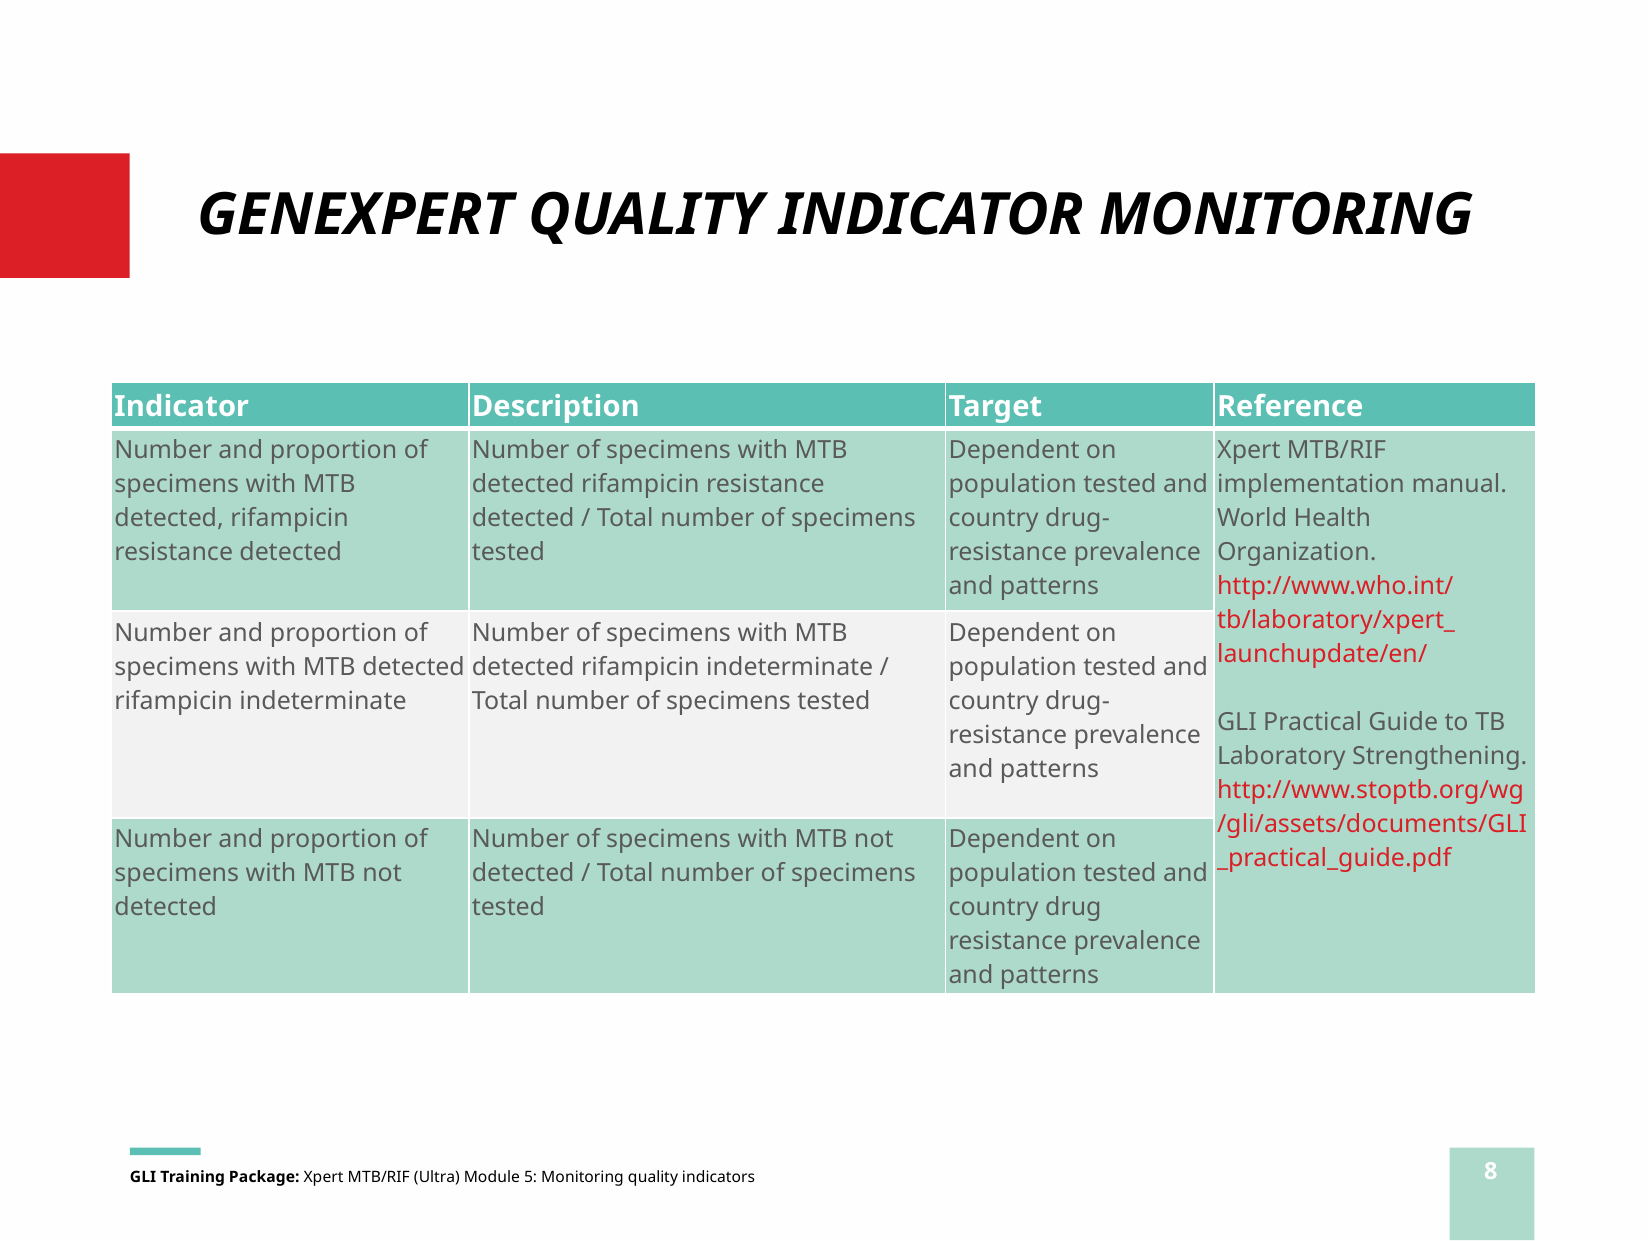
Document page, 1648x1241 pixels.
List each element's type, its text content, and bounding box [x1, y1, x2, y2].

table_cell Xpert MTB/RIF implementation manual. World Health Organization. http://www.who.int/ tb/laboratory/xpert_ launchupdate/en/ GLI Practical Guide to TB Laboratory Strengthening. http://www.stoptb.org/wg/gli/assets/documents/GLI_practical_guide.pdf [1215, 431, 1535, 993]
table_header Description [470, 383, 945, 426]
table_cell Number of specimens with MTB detected rifampicin indeterminate / Total number of specimens tested [470, 612, 945, 817]
table_cell Number and proportion of specimens with MTB not detected [112, 819, 468, 993]
table_cell Number and proportion of specimens with MTB detected, rifampicin resistance detected [112, 431, 468, 610]
table_header Reference [1215, 383, 1535, 426]
table_cell Number of specimens with MTB not detected / Total number of specimens tested [470, 819, 945, 993]
table_header Target [946, 383, 1213, 426]
table_cell Dependent on population tested and country drug resistance prevalence and patterns [946, 819, 1213, 993]
title GENEXPERT QUALITY INDICATOR MONITORING [197, 153, 1512, 278]
table_header Indicator [112, 383, 468, 426]
table_cell Dependent on population tested and country drug- resistance prevalence and patterns [946, 612, 1213, 817]
table_cell Number and proportion of specimens with MTB detected rifampicin indeterminate [112, 612, 468, 817]
table_cell Number of specimens with MTB detected rifampicin resistance detected / Total number of specimens tested [470, 431, 945, 610]
table_cell Dependent on population tested and country drug- resistance prevalence and patterns [946, 431, 1213, 610]
